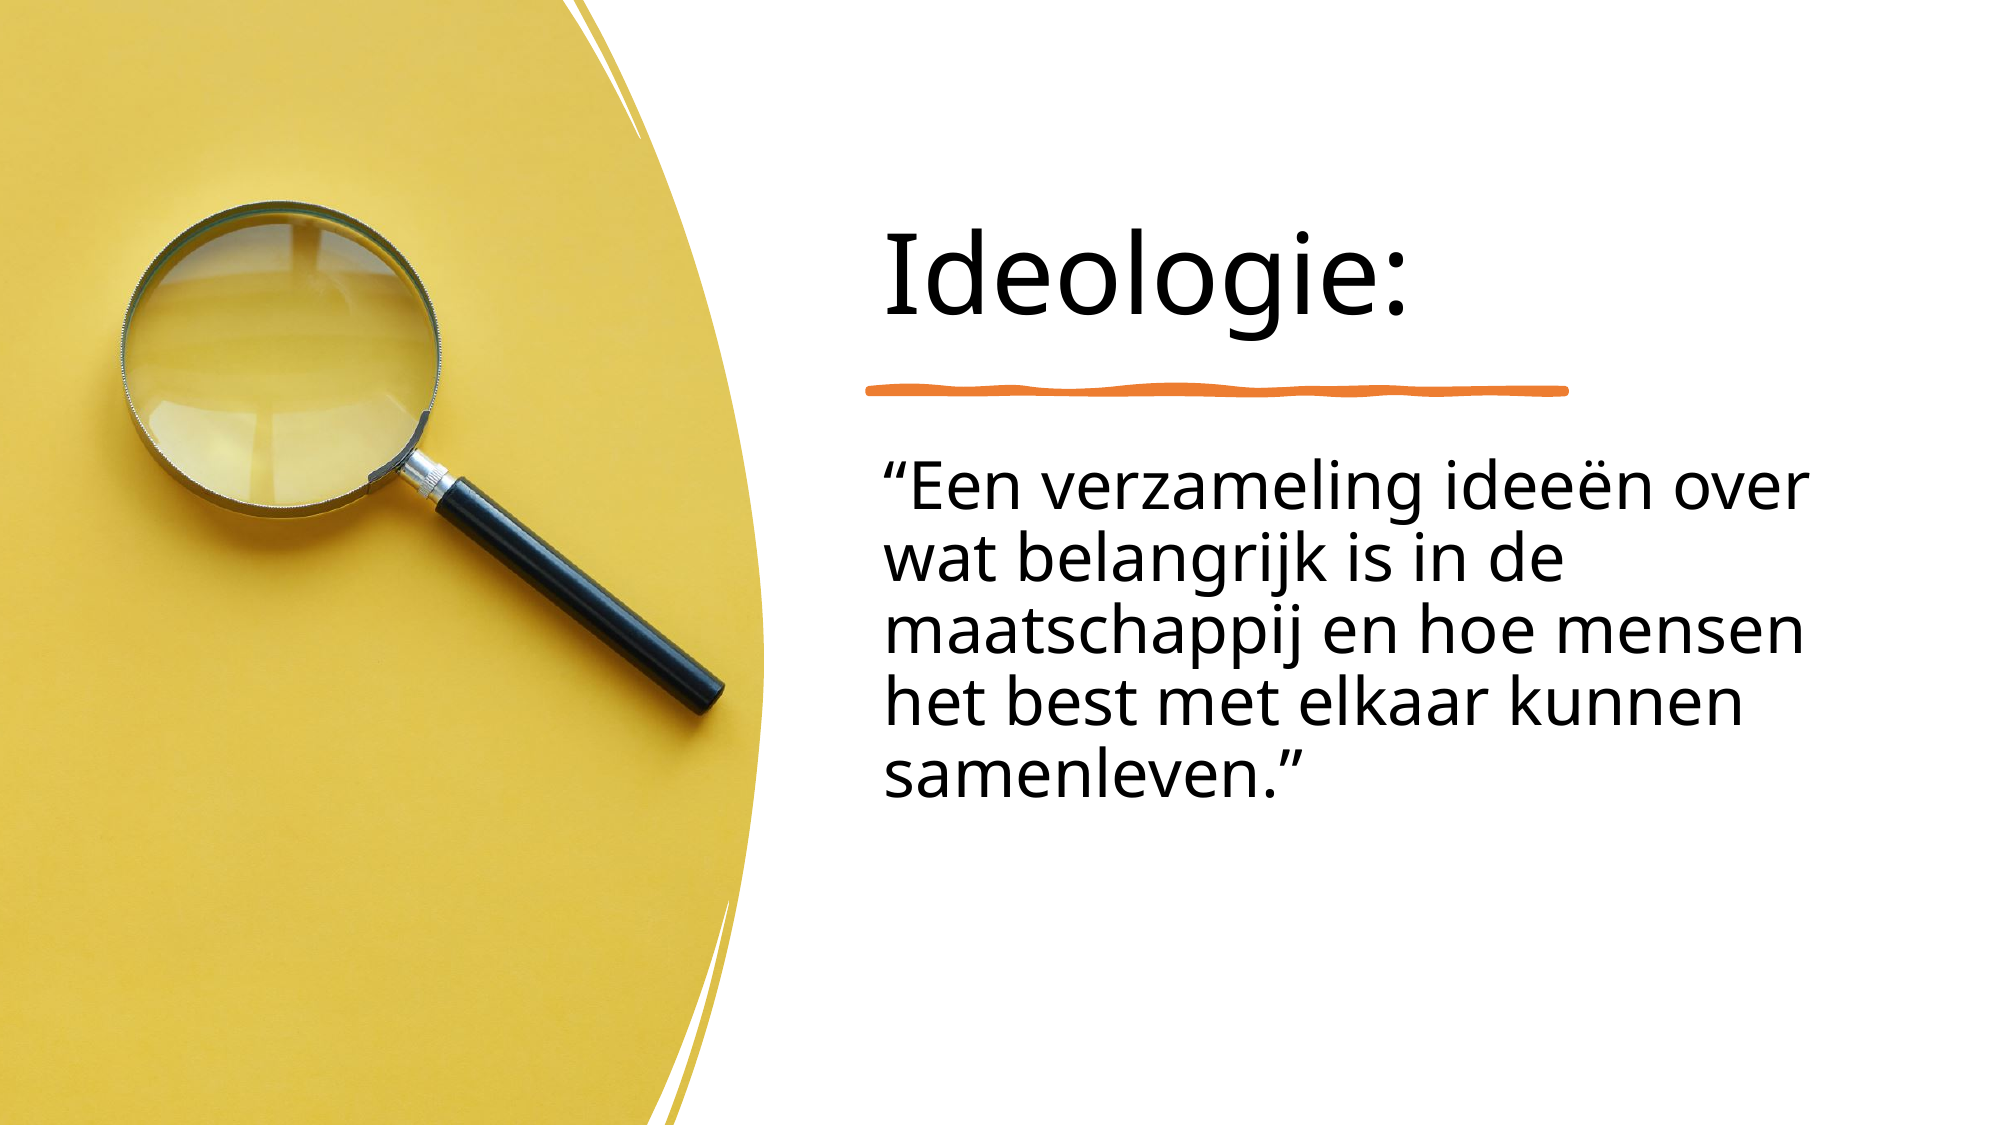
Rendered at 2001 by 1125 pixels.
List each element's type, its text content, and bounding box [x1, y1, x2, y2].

text_box [867, 385, 1567, 396]
list “Een verzameling ideeën over wat belangrijk is in de maatschappij en hoe mensen het best met elkaar kunnen samenleven.” [869, 443, 1895, 1016]
title Ideologie: [869, 53, 1895, 347]
picture [0, 0, 764, 1125]
text_box [764, 0, 2000, 1125]
